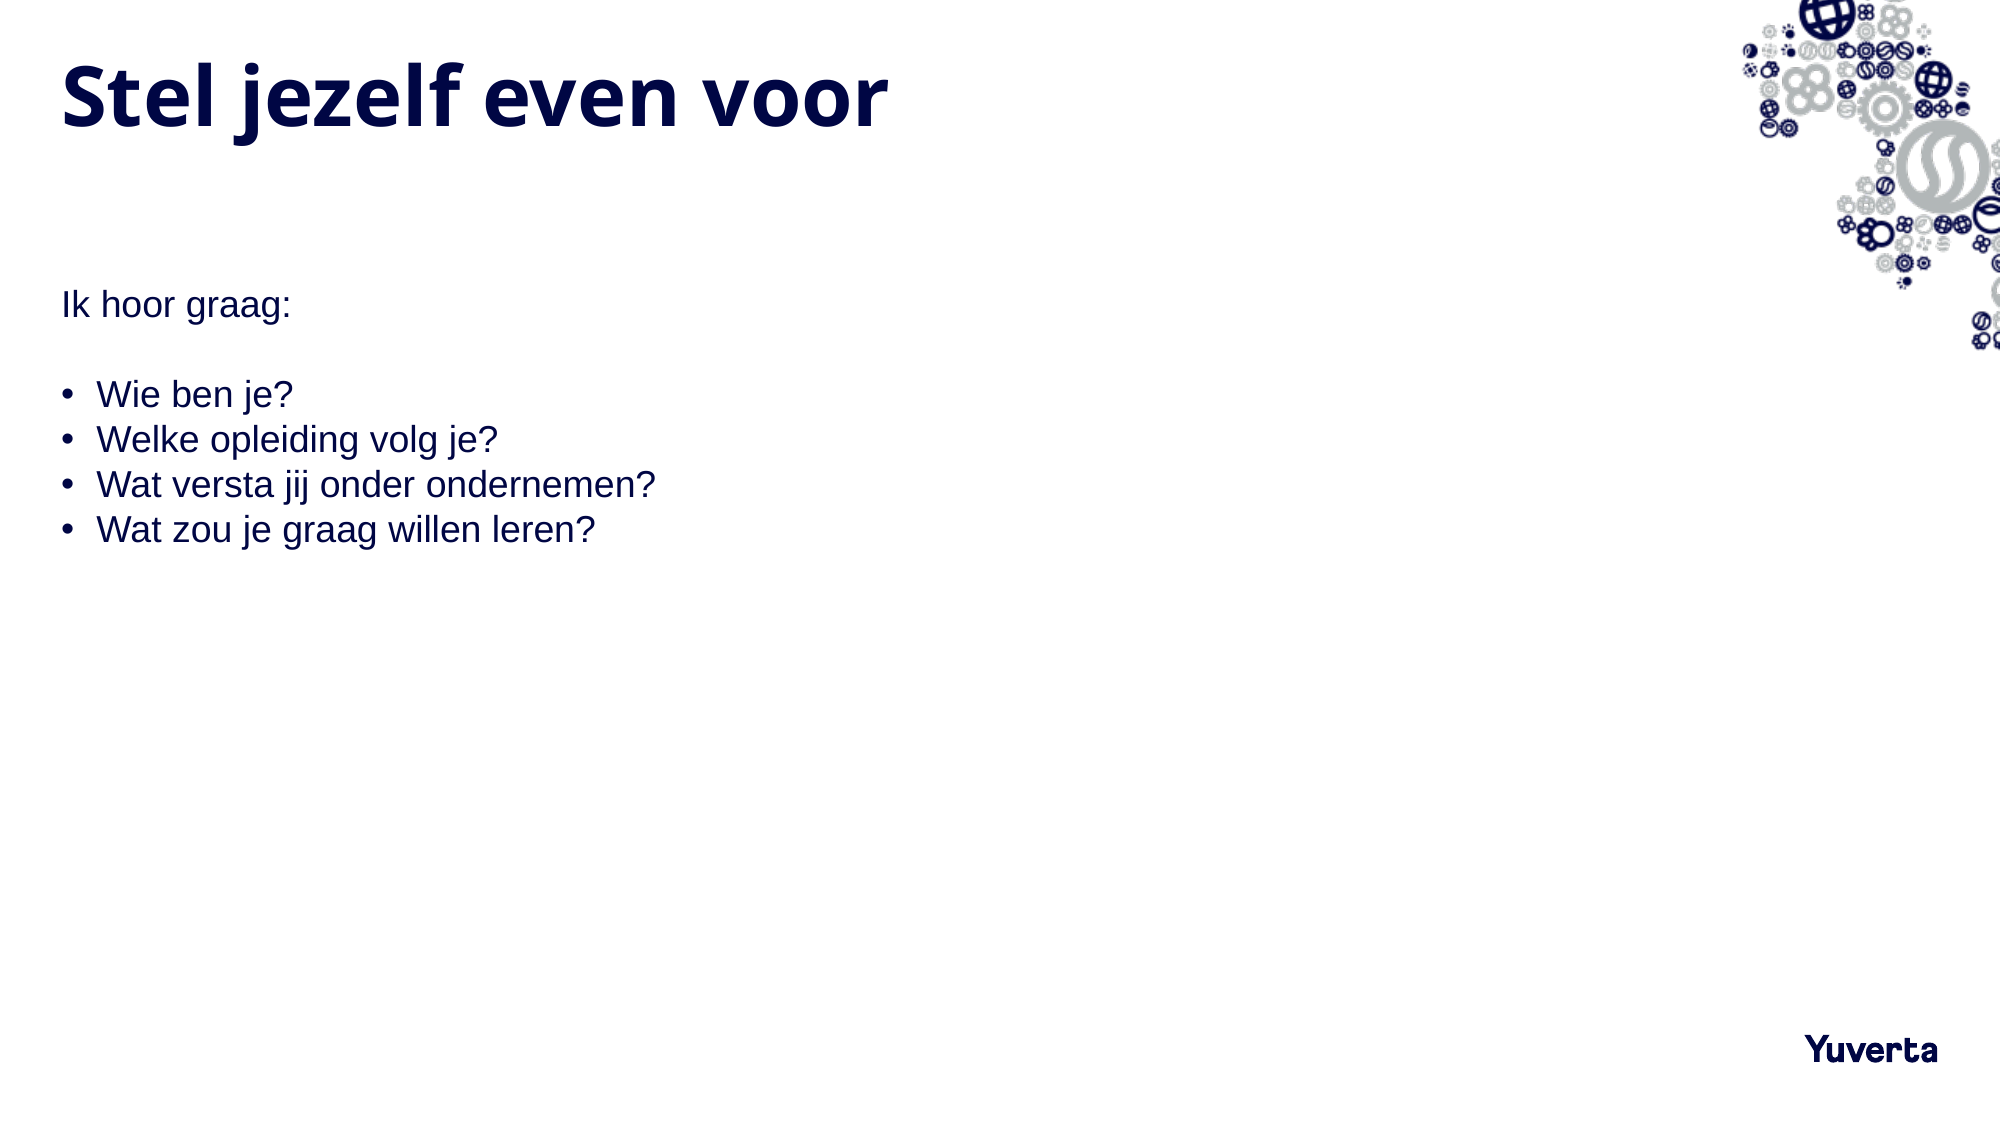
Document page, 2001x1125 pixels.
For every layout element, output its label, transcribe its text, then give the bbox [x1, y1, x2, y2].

list Ik hoor graag: Wie ben je? Welke opleiding volg je? Wat versta jij onder ondernemen? Wat zou je graag willen leren? [60, 280, 1940, 1006]
picture [0, 0, 2000, 1125]
title Stel jezelf even voor [60, 48, 1720, 239]
